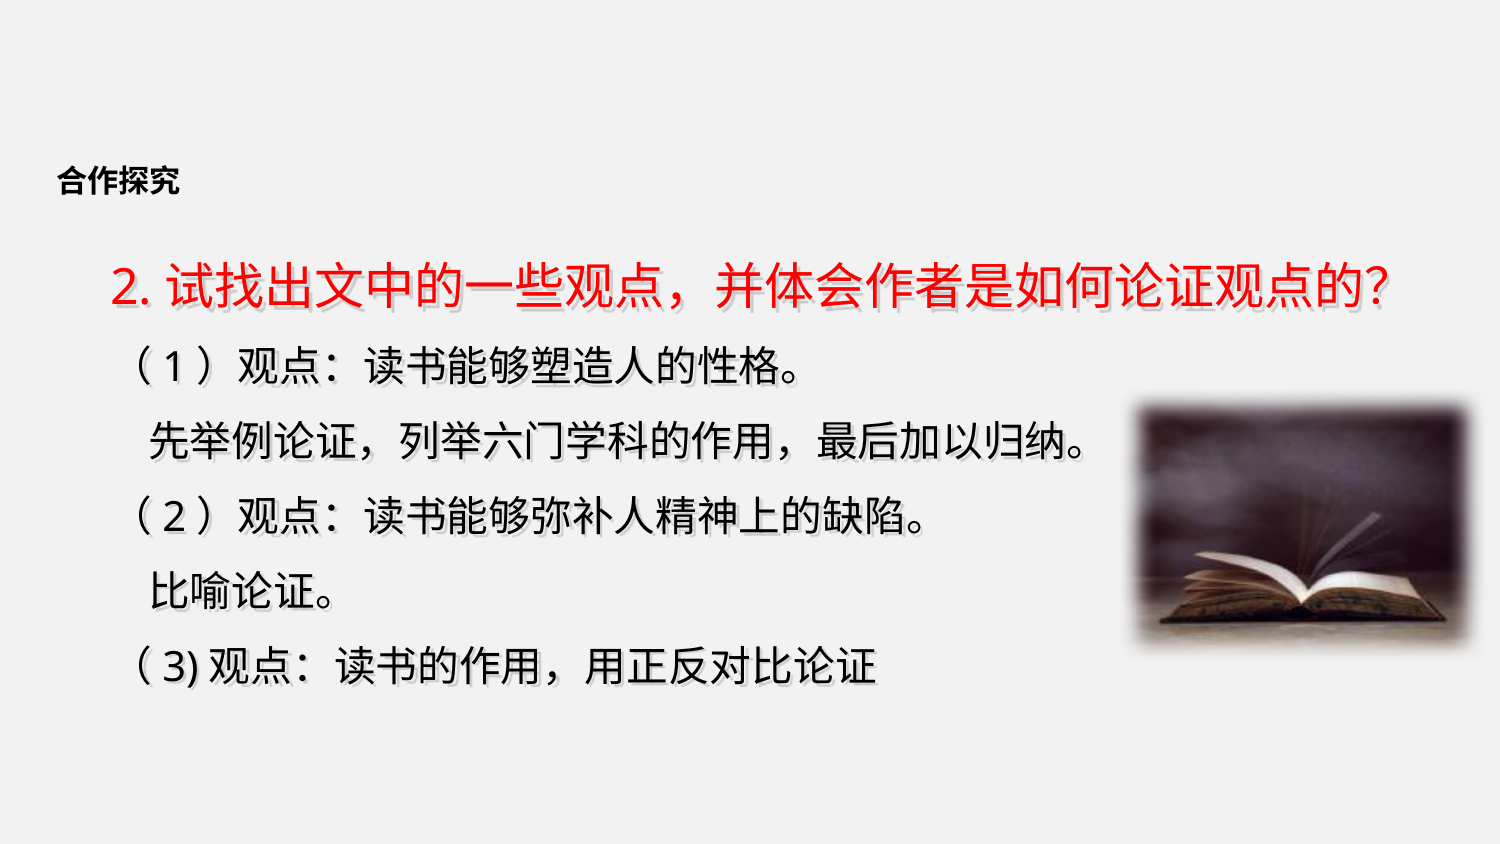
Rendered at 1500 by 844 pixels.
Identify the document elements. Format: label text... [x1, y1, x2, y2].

text_box 2.试找出文中的一些观点，并体会作者是如何论证观点的？ （1）观点：读书能够塑造人的性格。 先举例论证，列举六门学科的作用，最后加以归纳。 （2）观点：读书能够弥补人精神上的缺陷。 比喻论证。 （3)观点：读书的作用，用正反对比论证 [99, 219, 1445, 696]
picture [1117, 386, 1487, 664]
text_box 合作探究 [44, 155, 193, 204]
